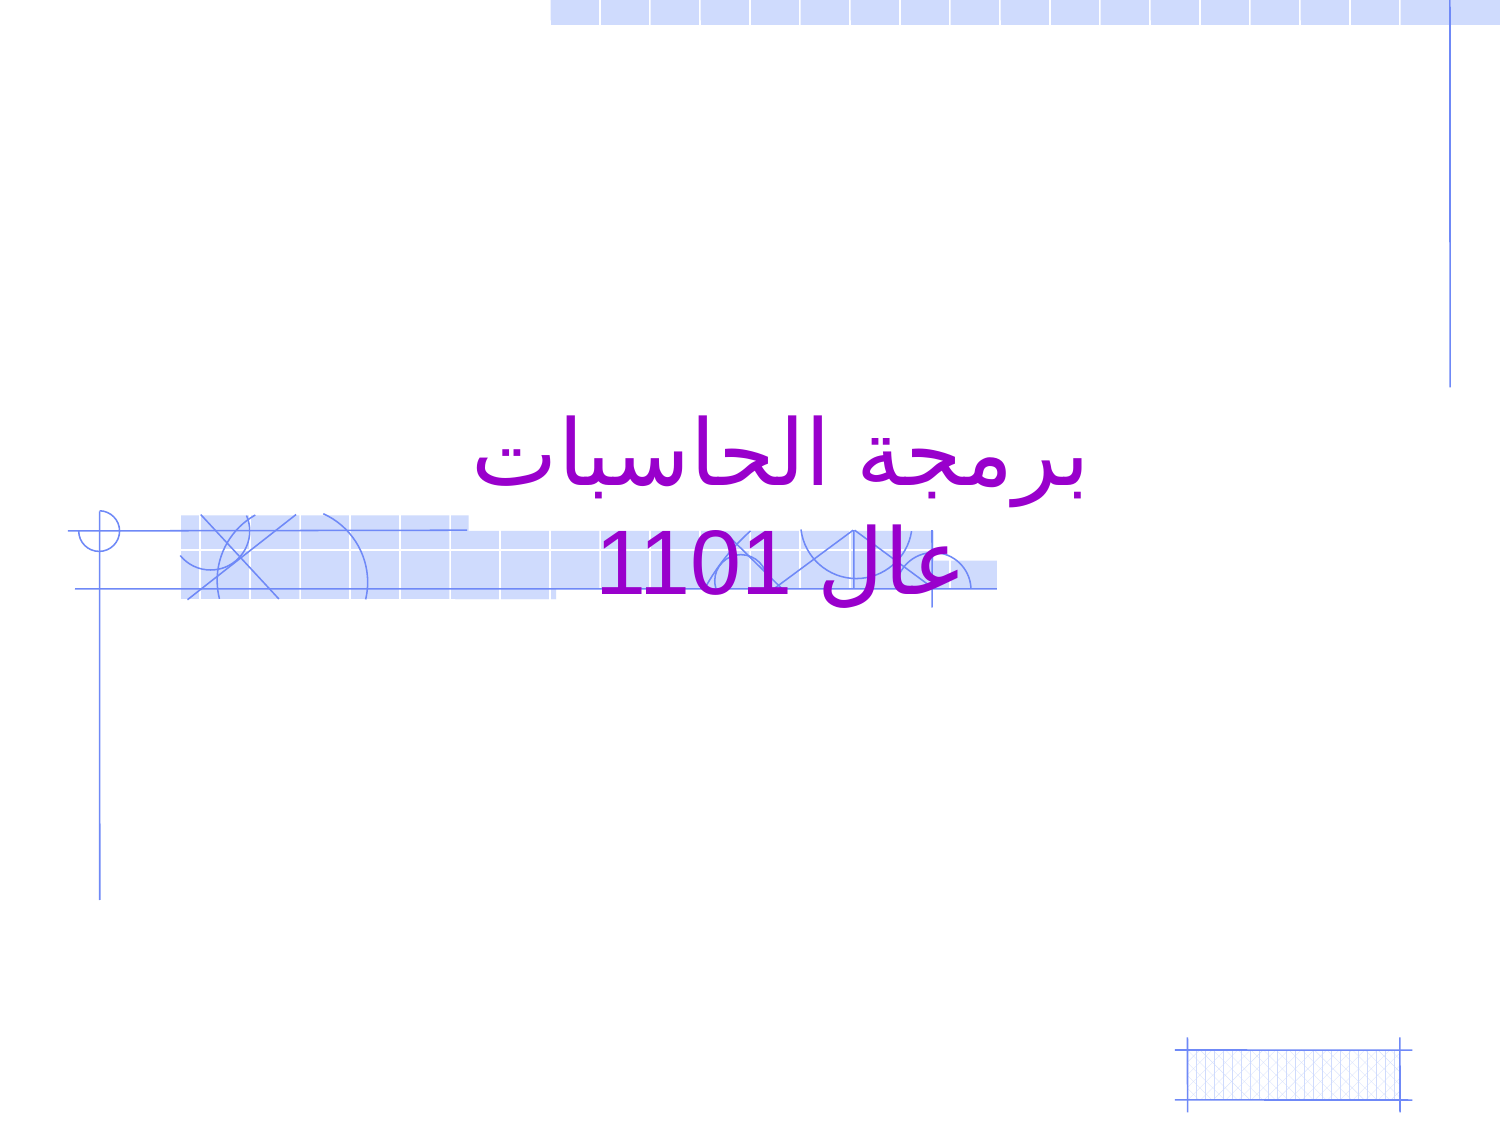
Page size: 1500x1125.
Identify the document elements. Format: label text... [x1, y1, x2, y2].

title برمجة الحاسبات عال 1101 [224, 247, 1338, 622]
